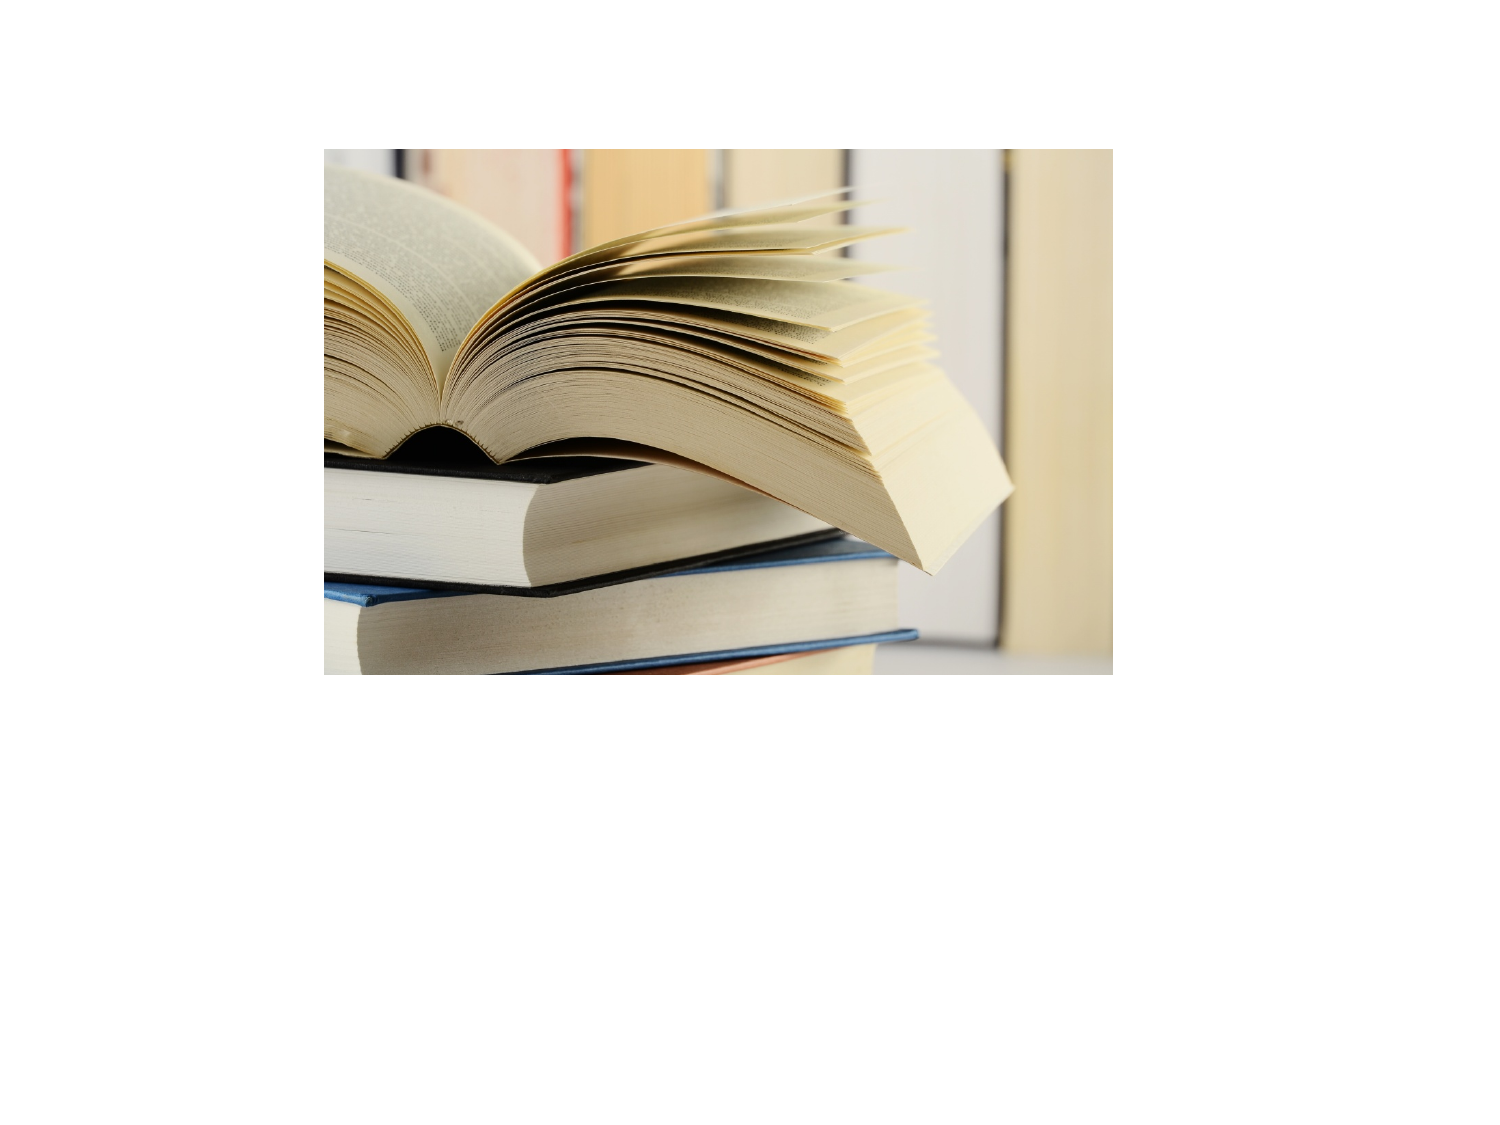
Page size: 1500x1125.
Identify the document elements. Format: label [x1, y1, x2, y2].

picture [324, 149, 1113, 676]
